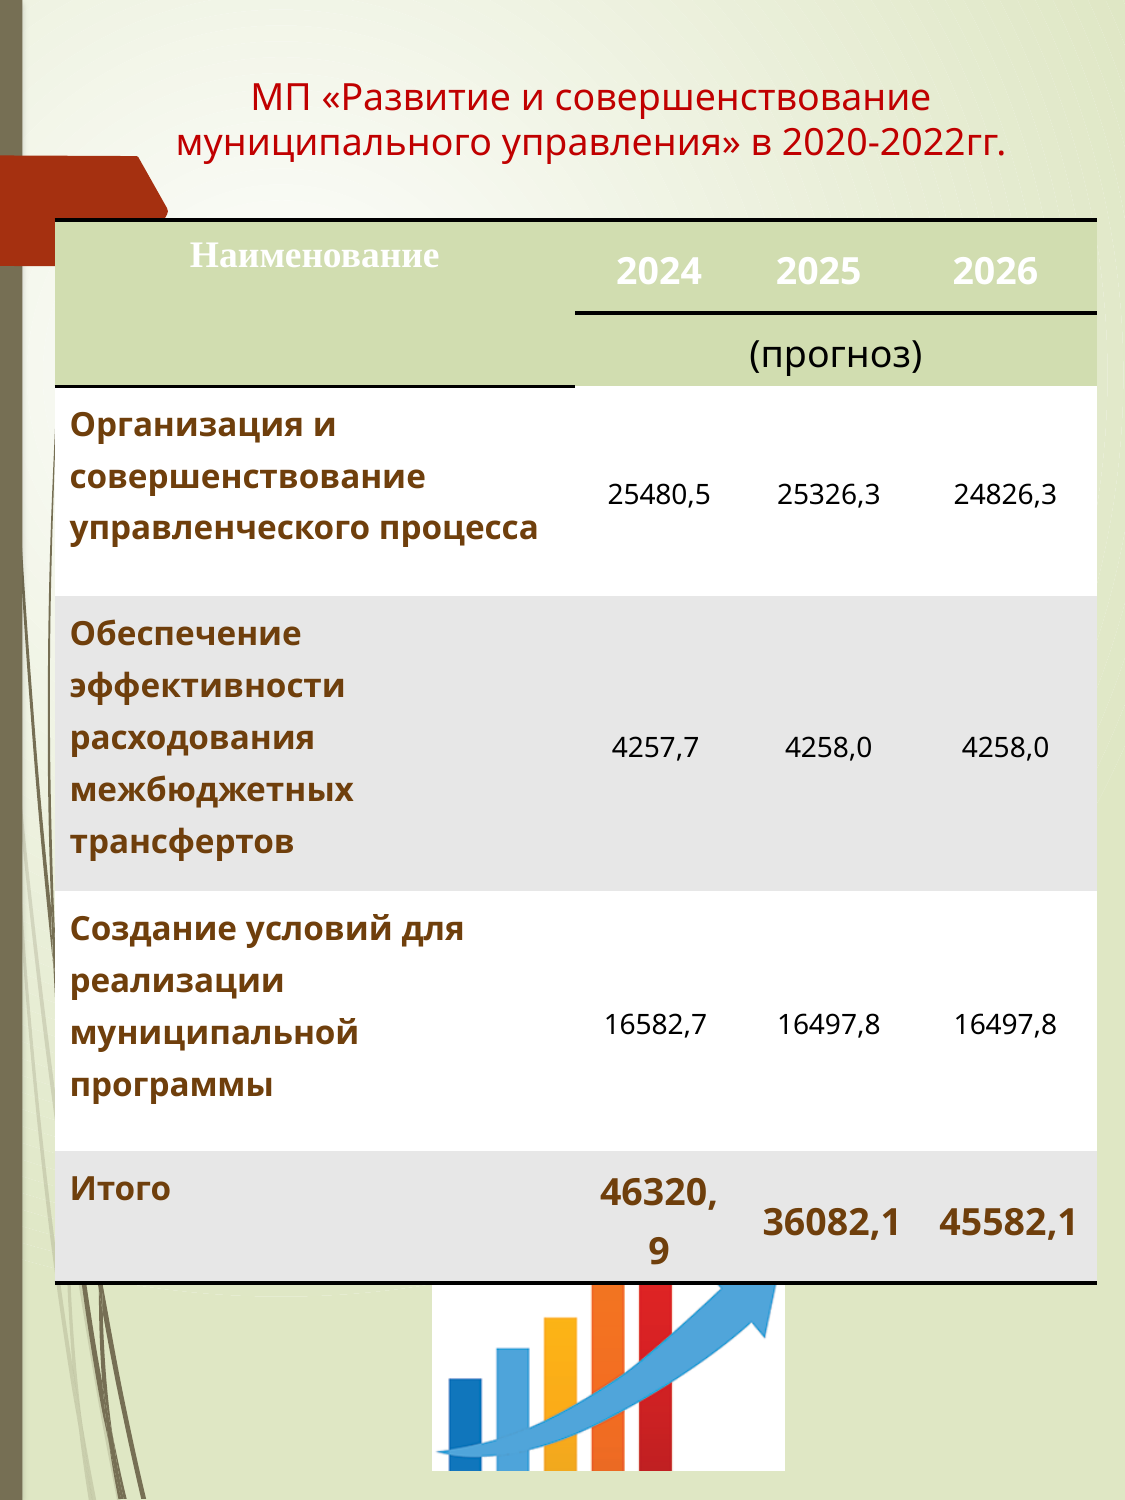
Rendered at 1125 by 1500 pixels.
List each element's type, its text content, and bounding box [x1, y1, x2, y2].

table_cell 46320,9 [575, 1151, 743, 1195]
table_cell 45582,1 [921, 1151, 1097, 1281]
table_cell 16582,7 [575, 891, 743, 1151]
table_cell 36082,1 [743, 1151, 921, 1281]
table_cell (прогноз) [575, 315, 1097, 386]
table_cell 25326,3 [743, 386, 921, 596]
table_cell 24826,3 [921, 386, 1097, 596]
table_cell 4258,0 [921, 596, 1097, 891]
picture [430, 342, 752, 456]
picture [432, 1196, 785, 1471]
title МП «Развитие и совершенствование муниципального управления» в 2020-2022гг. [157, 64, 1026, 218]
table_header 2026 [894, 222, 1097, 311]
table_cell Создание условий для реализации муниципальной программы [55, 891, 575, 1151]
table_cell 4257,7 [575, 596, 743, 891]
table_cell 25480,5 [575, 463, 743, 596]
table_cell Итого [55, 1151, 575, 1281]
table_cell Обеспечение эффективности расходования межбюджетных трансфертов [55, 596, 575, 891]
table_header Наименование [55, 222, 575, 385]
table_header 2025 [743, 222, 894, 311]
table_cell 16497,8 [921, 891, 1097, 1151]
table_cell 16497,8 [743, 891, 921, 1151]
table_cell 4258,0 [743, 596, 921, 891]
table_cell Организация и совершенствование управленческого процесса [55, 388, 575, 596]
table_header 2024 [575, 222, 743, 311]
